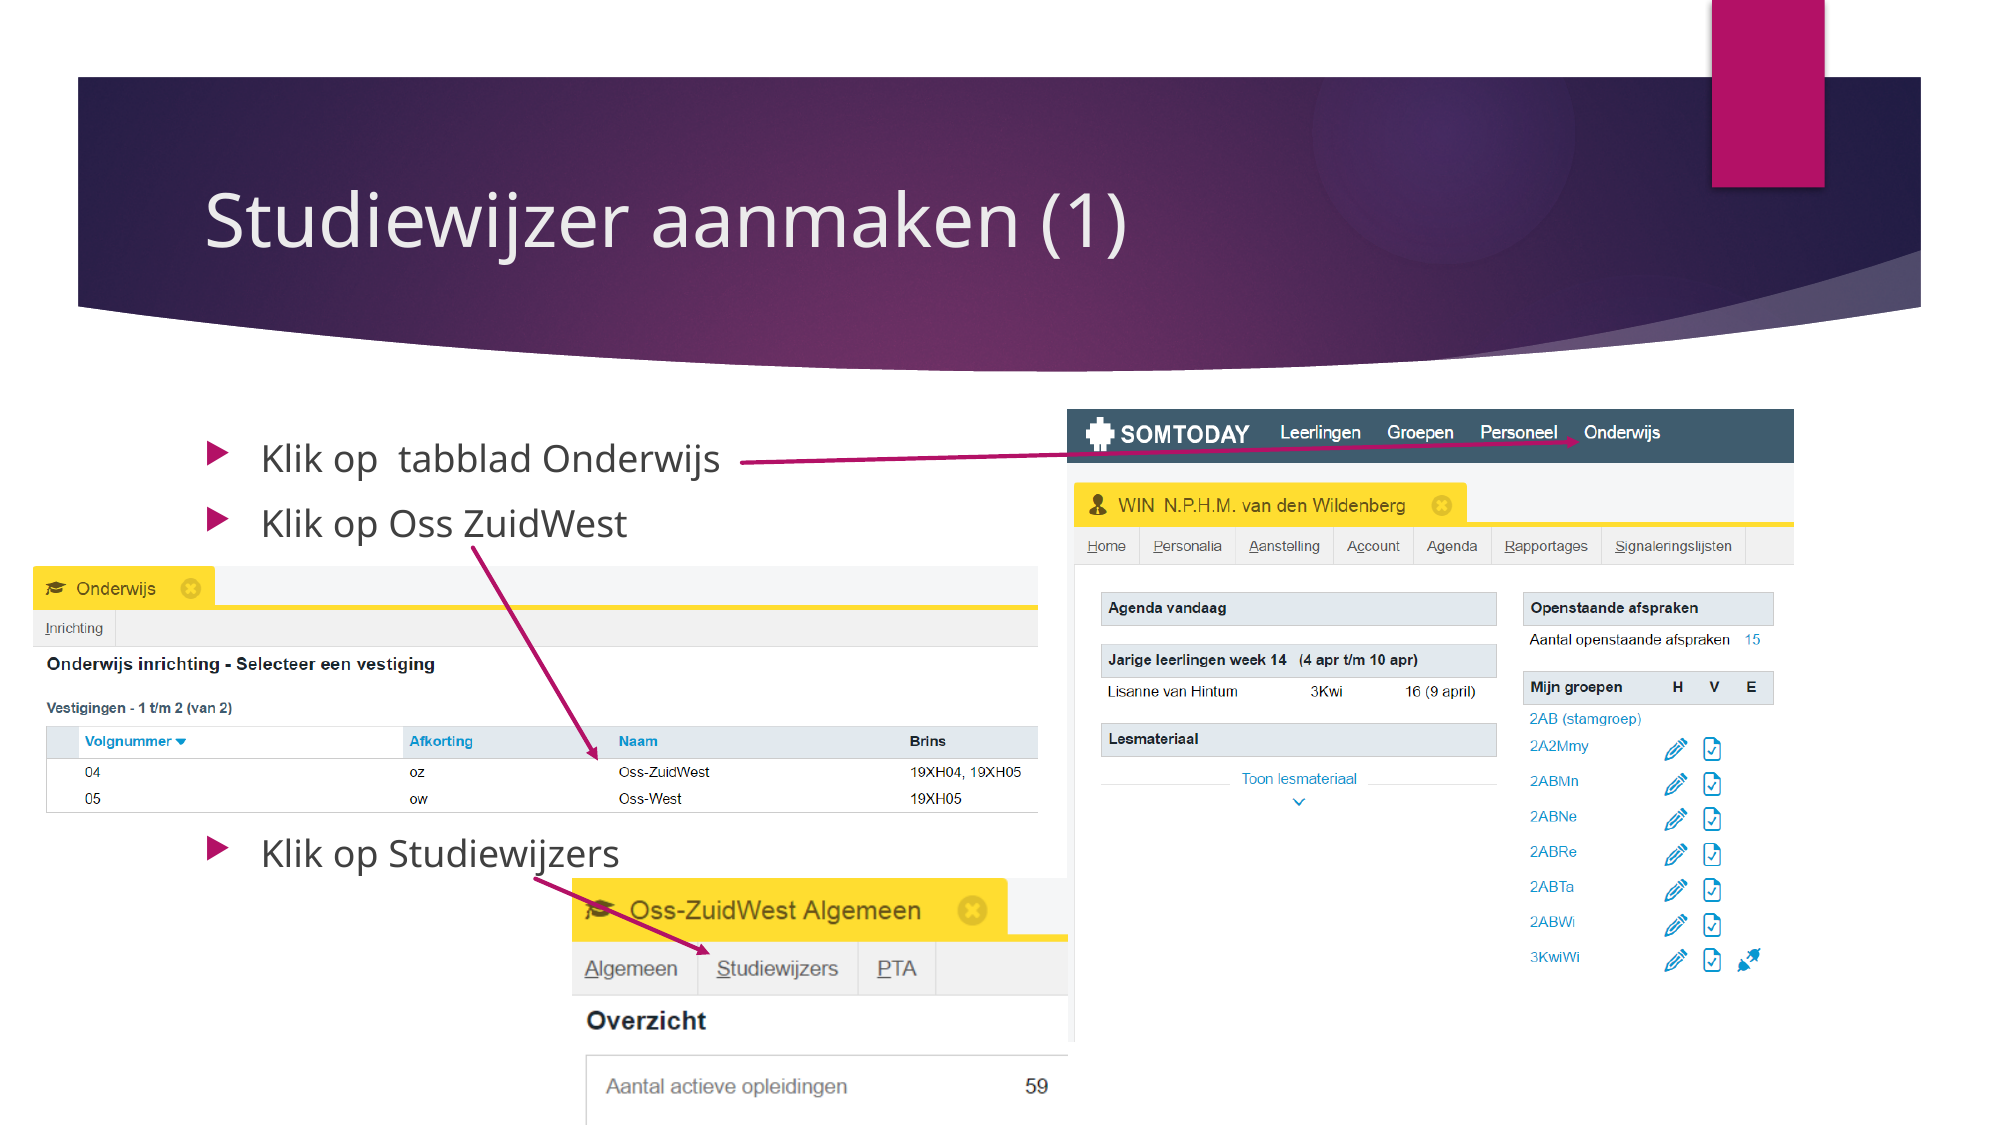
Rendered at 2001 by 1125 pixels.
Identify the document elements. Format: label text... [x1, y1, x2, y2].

list Klik op tabblad Onderwijs Klik op Oss ZuidWest Klik op Studiewijzers [189, 427, 1061, 988]
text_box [535, 878, 711, 955]
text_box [472, 547, 599, 761]
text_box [741, 441, 1580, 463]
picture [572, 409, 1794, 1125]
title Studiewijzer aanmaken (1) [189, 159, 1627, 276]
picture [32, 565, 1038, 816]
